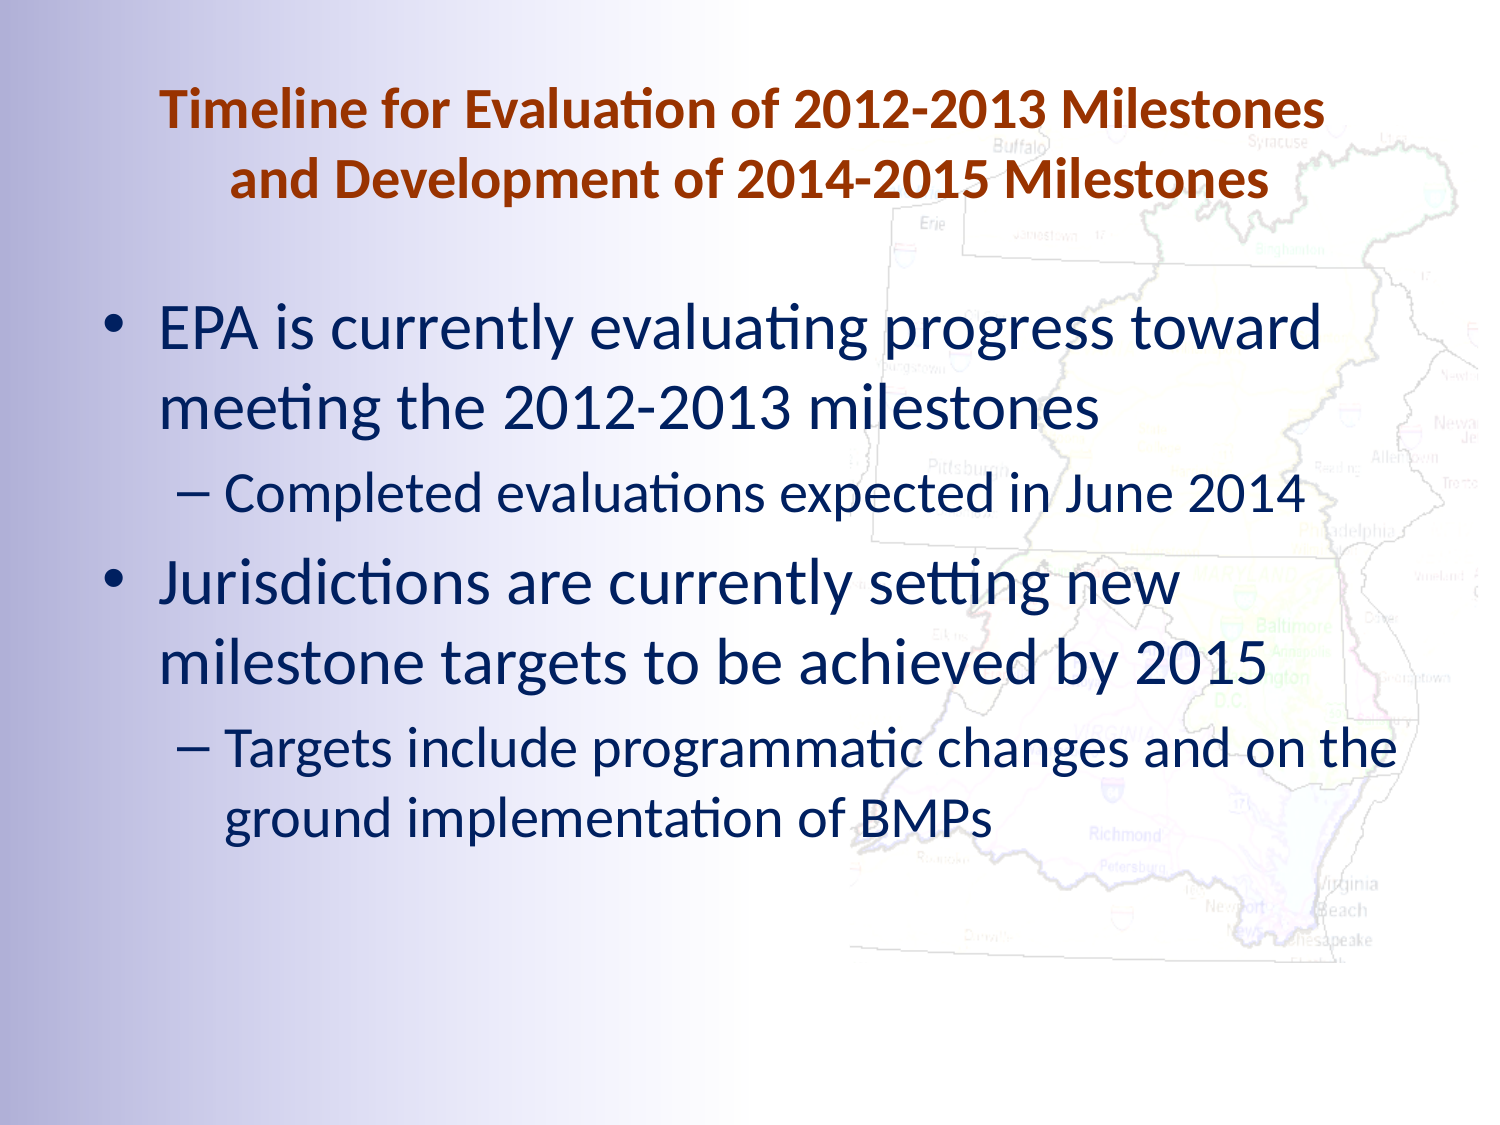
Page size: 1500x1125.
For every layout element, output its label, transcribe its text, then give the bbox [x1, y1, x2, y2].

title Timeline for Evaluation of 2012-2013 Milestones and Development of 2014-2015 Milestones [74, 62, 1426, 218]
list EPA is currently evaluating progress toward meeting the 2012-2013 milestones Completed evaluations expected in June 2014 Jurisdictions are currently setting new milestone targets to be achieved by 2015 Targets include programmatic changes and on the ground implementation of BMPs [87, 274, 1438, 951]
